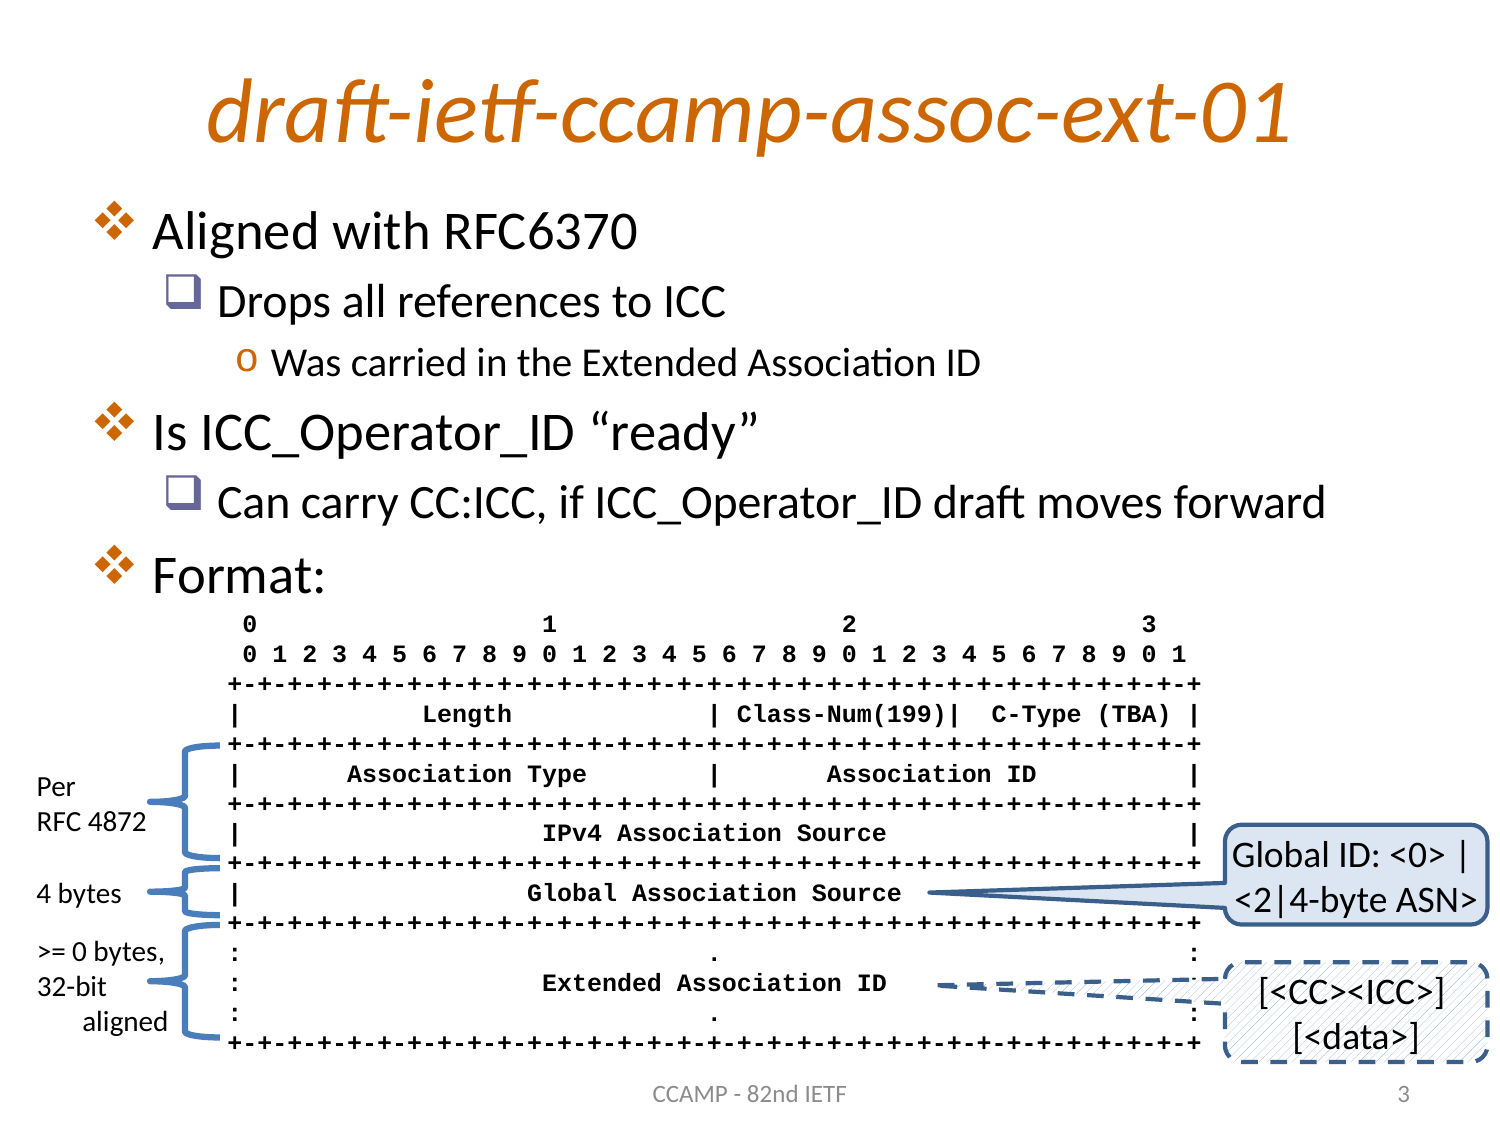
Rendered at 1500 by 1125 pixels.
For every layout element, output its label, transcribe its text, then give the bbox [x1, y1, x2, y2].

text_box 0 1 2 3 0 1 2 3 4 5 6 7 8 9 0 1 2 3 4 5 6 7 8 9 0 1 2 3 4 5 6 7 8 9 0 1 +-+-+-+-+-+-+-+-+-+-+-+-+-+-+-+-+-+-+-+-+-+-+-+-+-+-+-+-+-+-+-+-+ | Length | Class-Num(199)| C-Type (TBA) | +-+-+-+-+-+-+-+-+-+-+-+-+-+-+-+-+-+-+-+-+-+-+-+-+-+-+-+-+-+-+-+-+ | Association Type | Association ID | +-+-+-+-+-+-+-+-+-+-+-+-+-+-+-+-+-+-+-+-+-+-+-+-+-+-+-+-+-+-+-+-+ | IPv4 Association Source | +-+-+-+-+-+-+-+-+-+-+-+-+-+-+-+-+-+-+-+-+-+-+-+-+-+-+-+-+-+-+-+-+ | Global Association Source | +-+-+-+-+-+-+-+-+-+-+-+-+-+-+-+-+-+-+-+-+-+-+-+-+-+-+-+-+-+-+-+-+ : . : : Extended Association ID : : . : +-+-+-+-+-+-+-+-+-+-+-+-+-+-+-+-+-+-+-+-+-+-+-+-+-+-+-+-+-+-+-+-+ [212, 600, 1238, 1064]
text_box >= 0 bytes, 32-bit aligned [22, 924, 184, 1045]
text_box [184, 924, 220, 1039]
text_box [149, 867, 220, 916]
text_box Global ID: <0> | <2|4-byte ASN> [927, 822, 1490, 927]
text_box Per RFC 4872 [21, 759, 162, 845]
slide_number 3 [1074, 1062, 1425, 1123]
text_box [162, 744, 220, 859]
title draft-ietf-ccamp-assoc-ext-01 [75, 12, 1425, 187]
text_box [<CC><ICC>] [<data>] [932, 960, 1490, 1065]
footer CCAMP - 82nd IETF [512, 1064, 988, 1123]
list Aligned with RFC6370 Drops all references to ICC Was carried in the Extended Association ID Is ICC_Operator_ID “ready” Can carry CC:ICC, if ICC_Operator_ID draft moves forward Format: [75, 187, 1425, 613]
text_box 4 bytes [21, 866, 137, 917]
